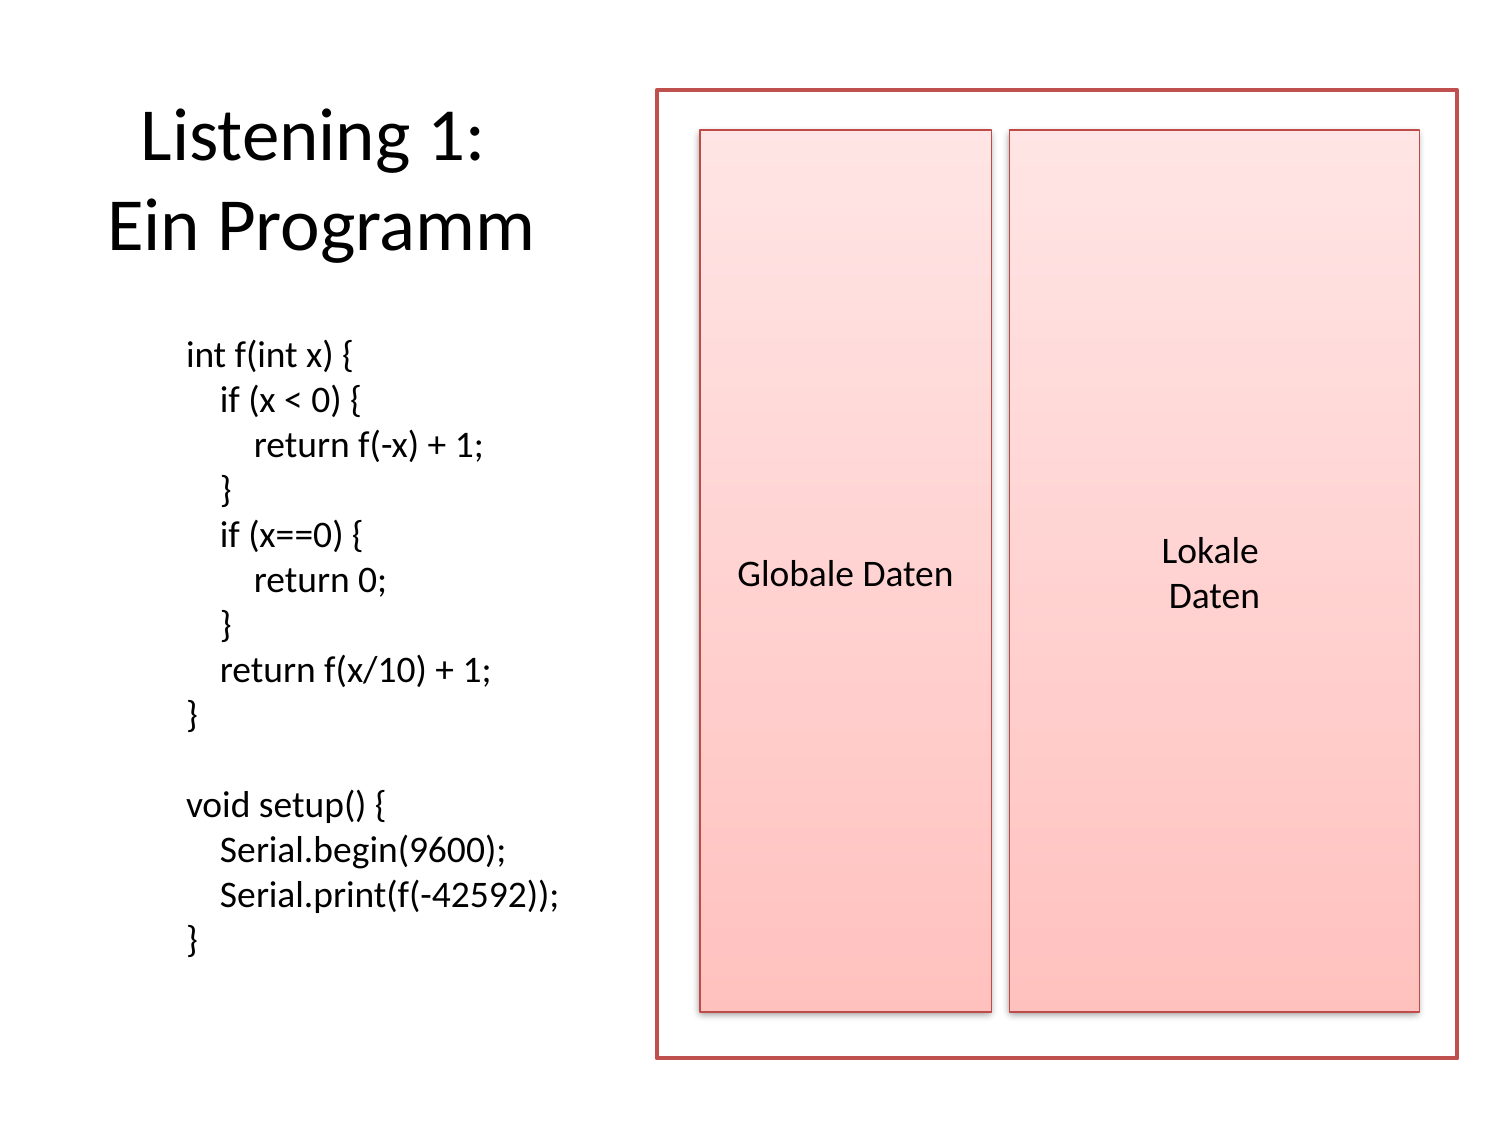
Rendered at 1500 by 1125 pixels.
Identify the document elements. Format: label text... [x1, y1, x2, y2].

text_box Listening 1: Ein Programm [0, 78, 644, 273]
text_box int f(int x) { if (x < 0) { return f(-x) + 1; } if (x==0) { return 0; } return f(x/10) + 1; } void setup() { Serial.begin(9600); Serial.print(f(-42592)); } [171, 322, 650, 968]
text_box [656, 89, 1458, 1059]
